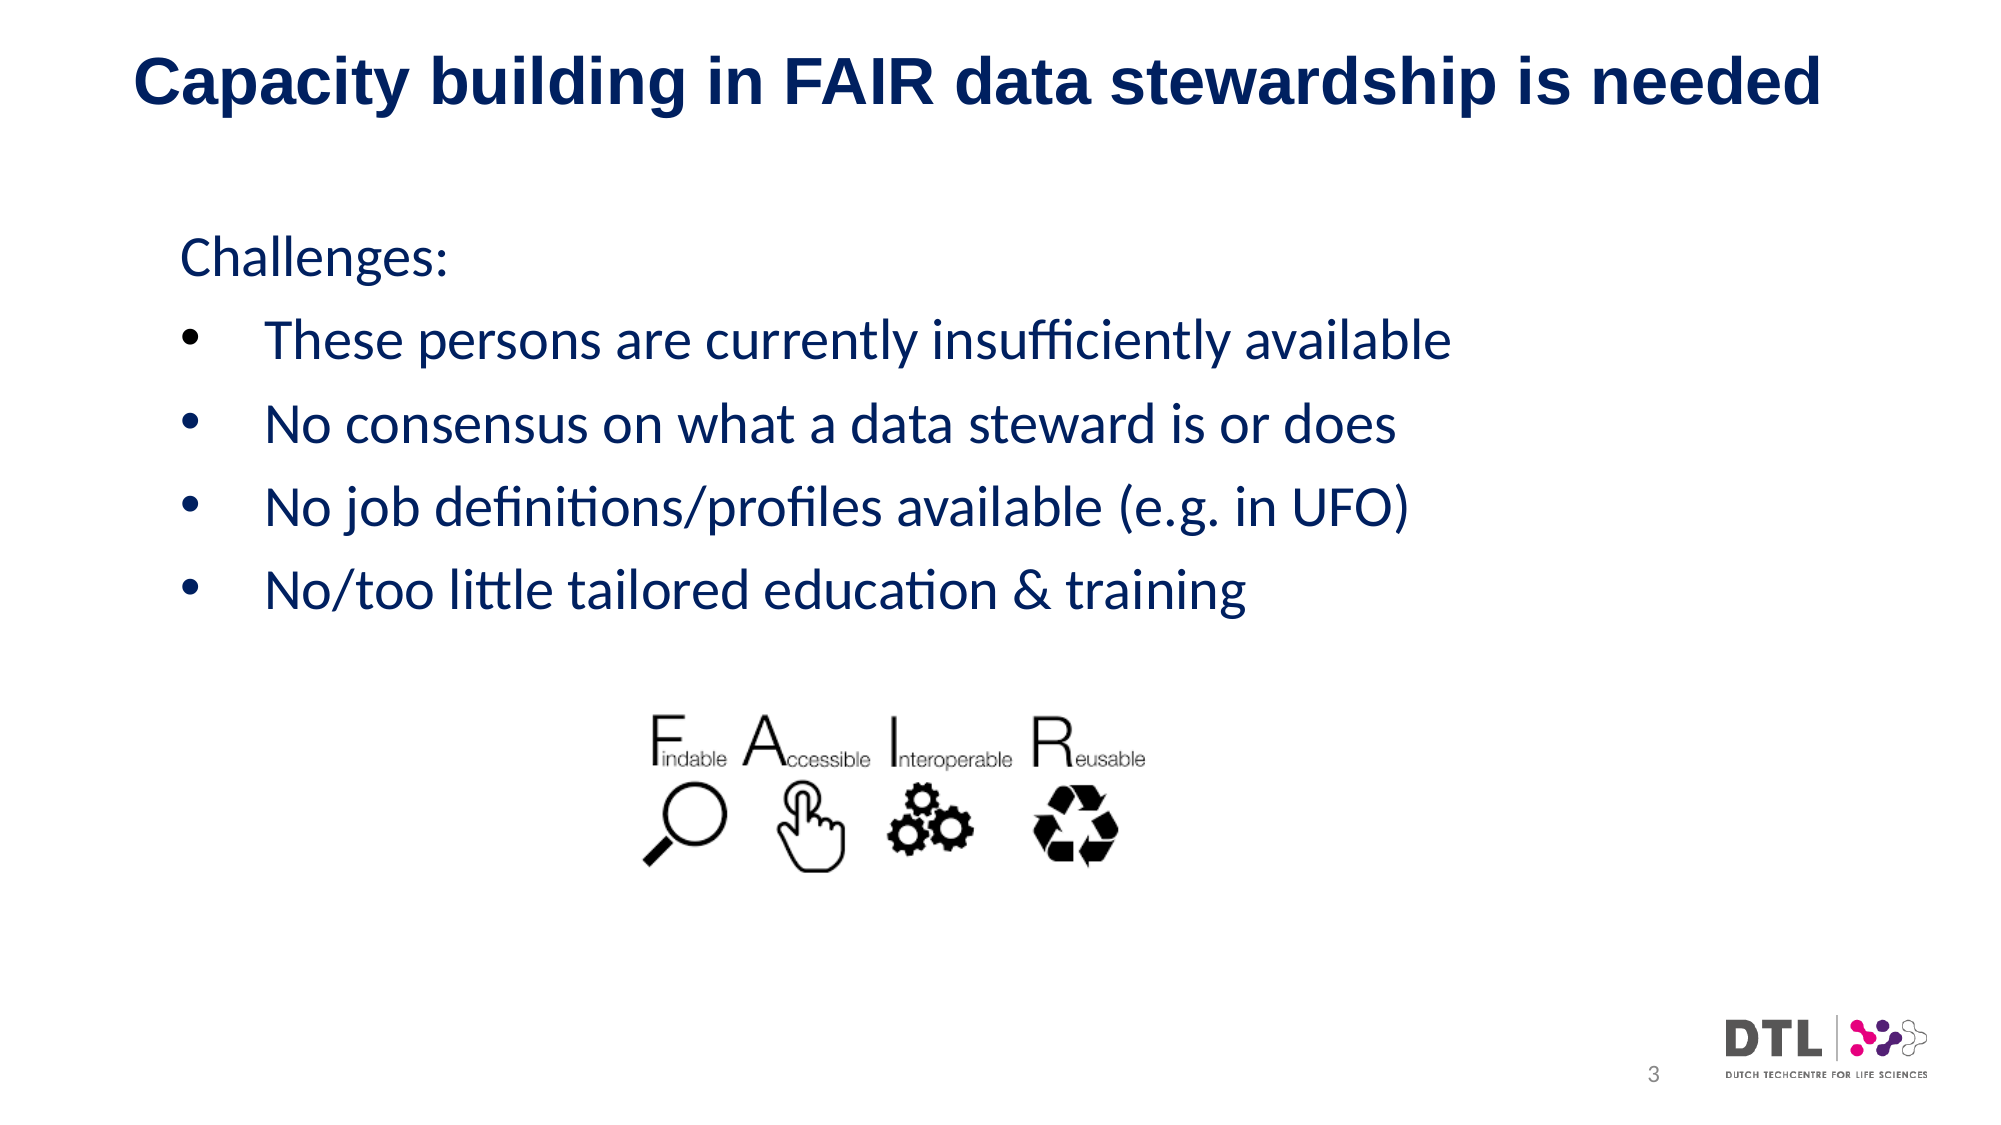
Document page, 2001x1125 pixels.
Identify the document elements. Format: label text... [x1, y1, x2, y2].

picture [1725, 1015, 1927, 1078]
list Challenges: These persons are currently insufficiently available No consensus on what a data steward is or does No job definitions/profiles available (e.g. in UFO) No/too little tailored education & training [152, 210, 1885, 993]
slide_number 3 [1325, 1042, 1675, 1103]
text_box Capacity building in FAIR data stewardship is needed [106, 29, 1853, 206]
picture [617, 702, 1159, 887]
